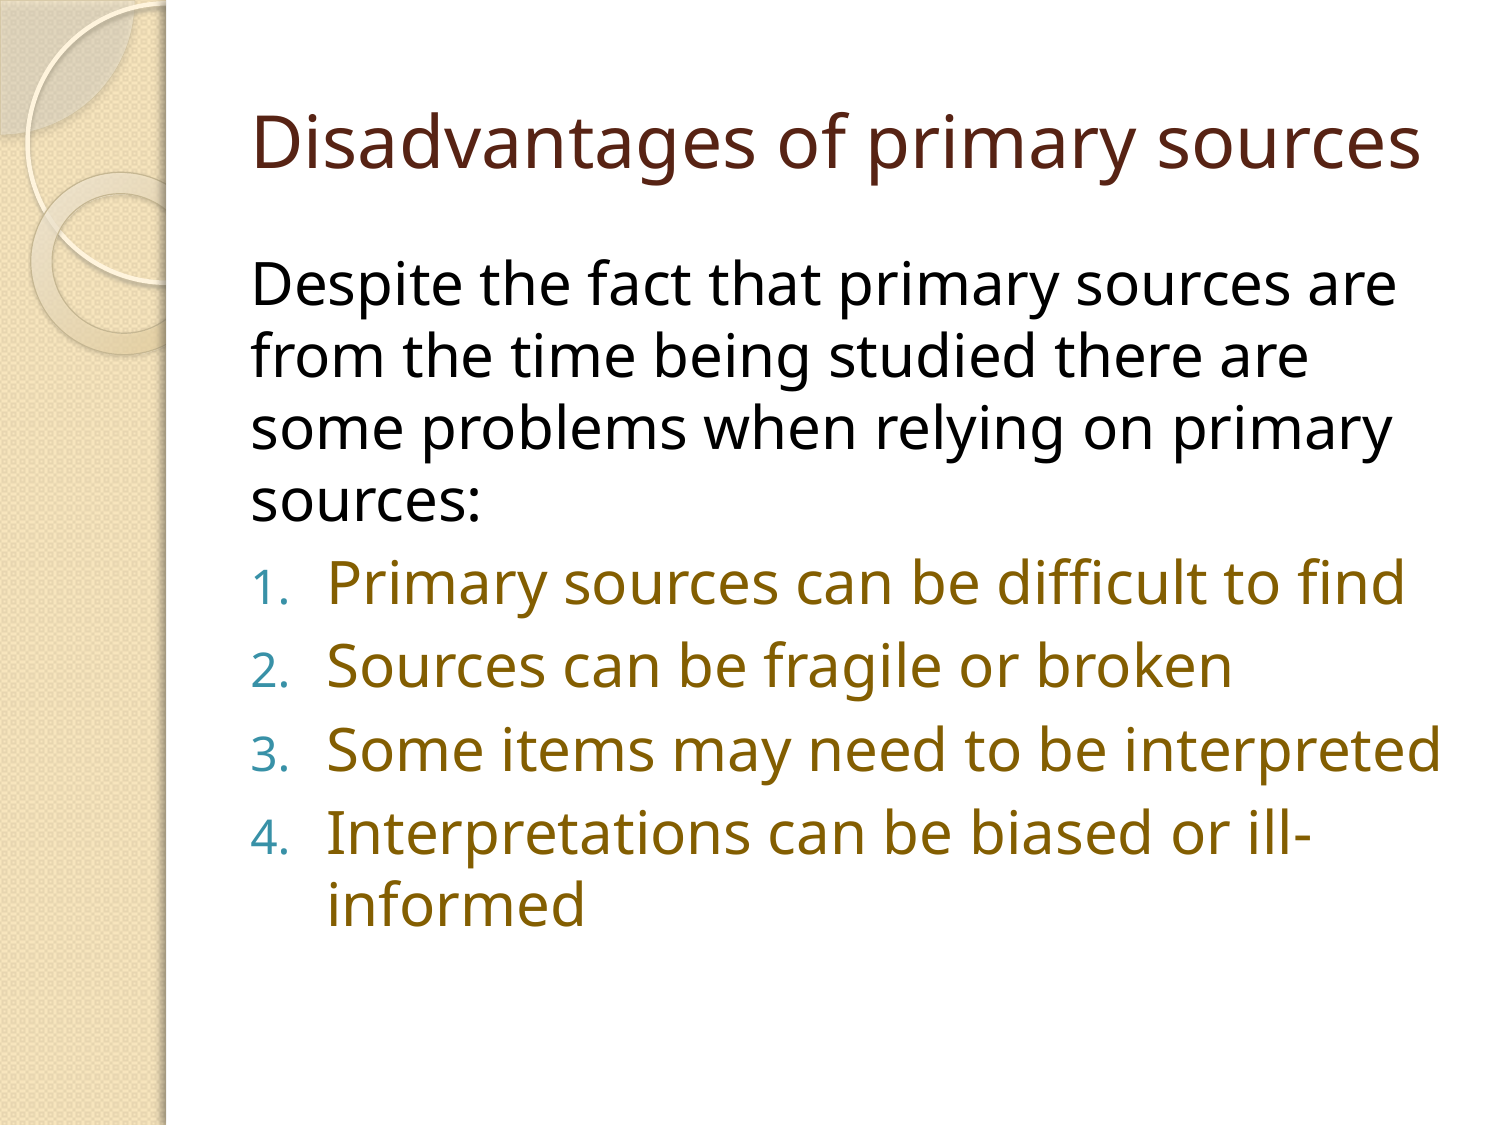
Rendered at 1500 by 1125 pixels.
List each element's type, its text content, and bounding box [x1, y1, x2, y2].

list Despite the fact that primary sources are from the time being studied there are some problems when relying on primary sources: Primary sources can be difficult to find Sources can be fragile or broken Some items may need to be interpreted Interpretations can be biased or ill-informed [235, 237, 1466, 1026]
title Disadvantages of primary sources [235, 45, 1466, 233]
